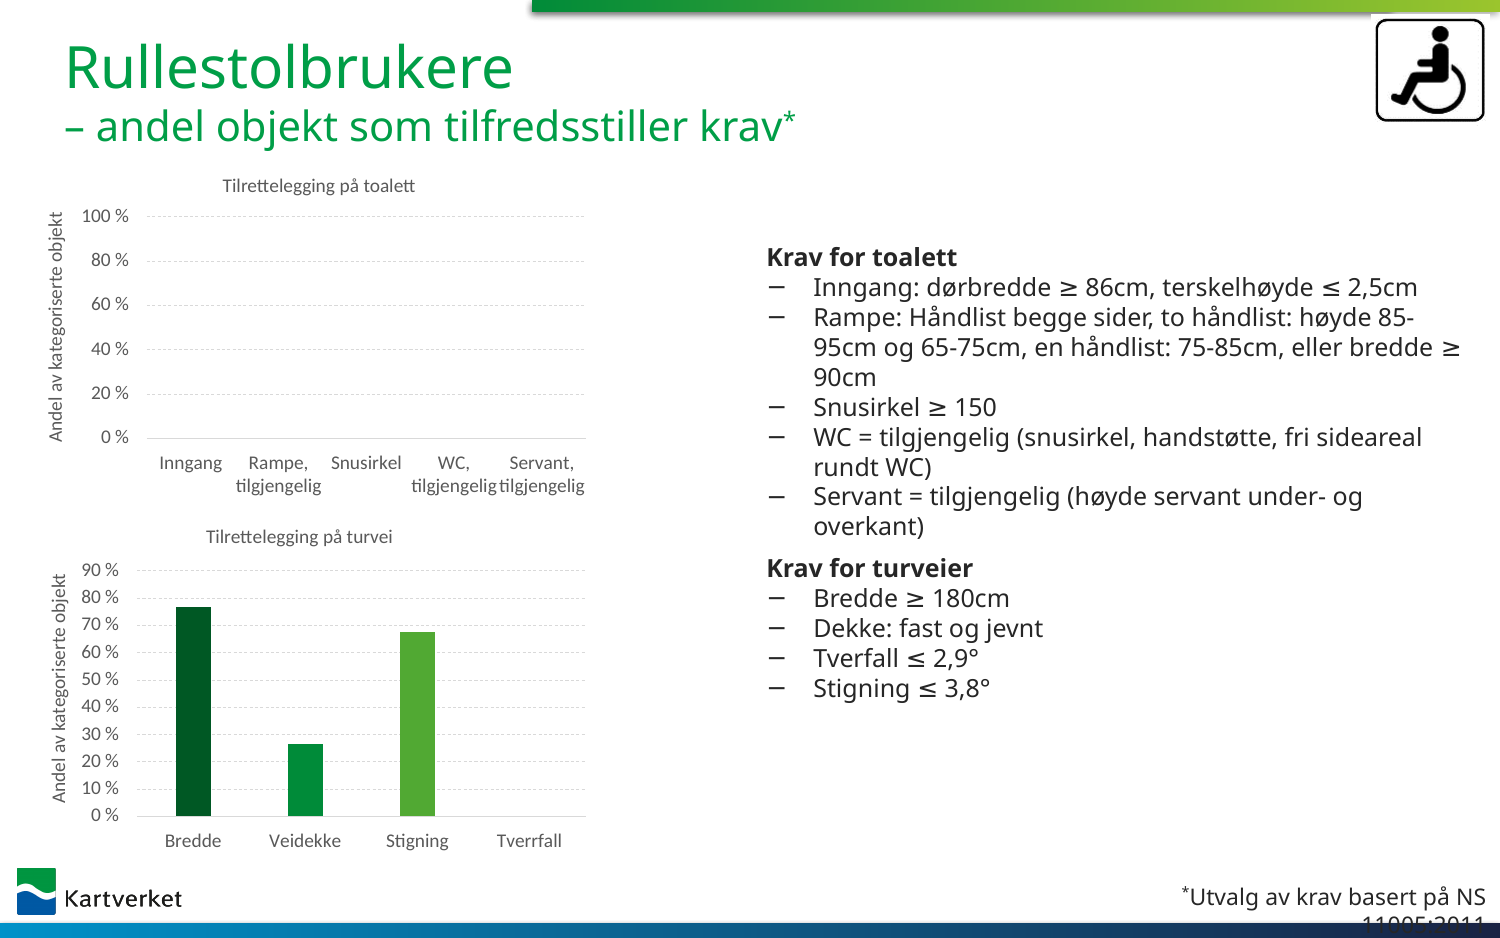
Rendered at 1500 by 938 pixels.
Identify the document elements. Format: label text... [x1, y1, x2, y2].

picture [41, 520, 597, 859]
text_box Krav for toalett Inngang: dørbredde ≥ 86cm, terskelhøyde ≤ 2,5cm Rampe: Håndlist begge sider, to håndlist: høyde 85-95cm og 65-75cm, en håndlist: 75-85cm, eller bredde ≥ 90cm Snusirkel ≥ 150 WC = tilgjengelig (snusirkel, handstøtte, fri sideareal rundt WC) Servant = tilgjengelig (høyde servant under- og overkant) [751, 234, 1483, 545]
picture [41, 166, 598, 505]
picture [1371, 13, 1491, 127]
text_box Krav for turveier Bredde ≥ 180cm Dekke: fast og jevnt Tverfall ≤ 2,9° Stigning ≤ 3,8° [751, 545, 1483, 710]
text_box *Utvalg av krav basert på NS 11005:2011 [1068, 873, 1500, 938]
text_box Rullestolbrukere – andel objekt som tilfredsstiller krav* [49, 14, 1431, 158]
